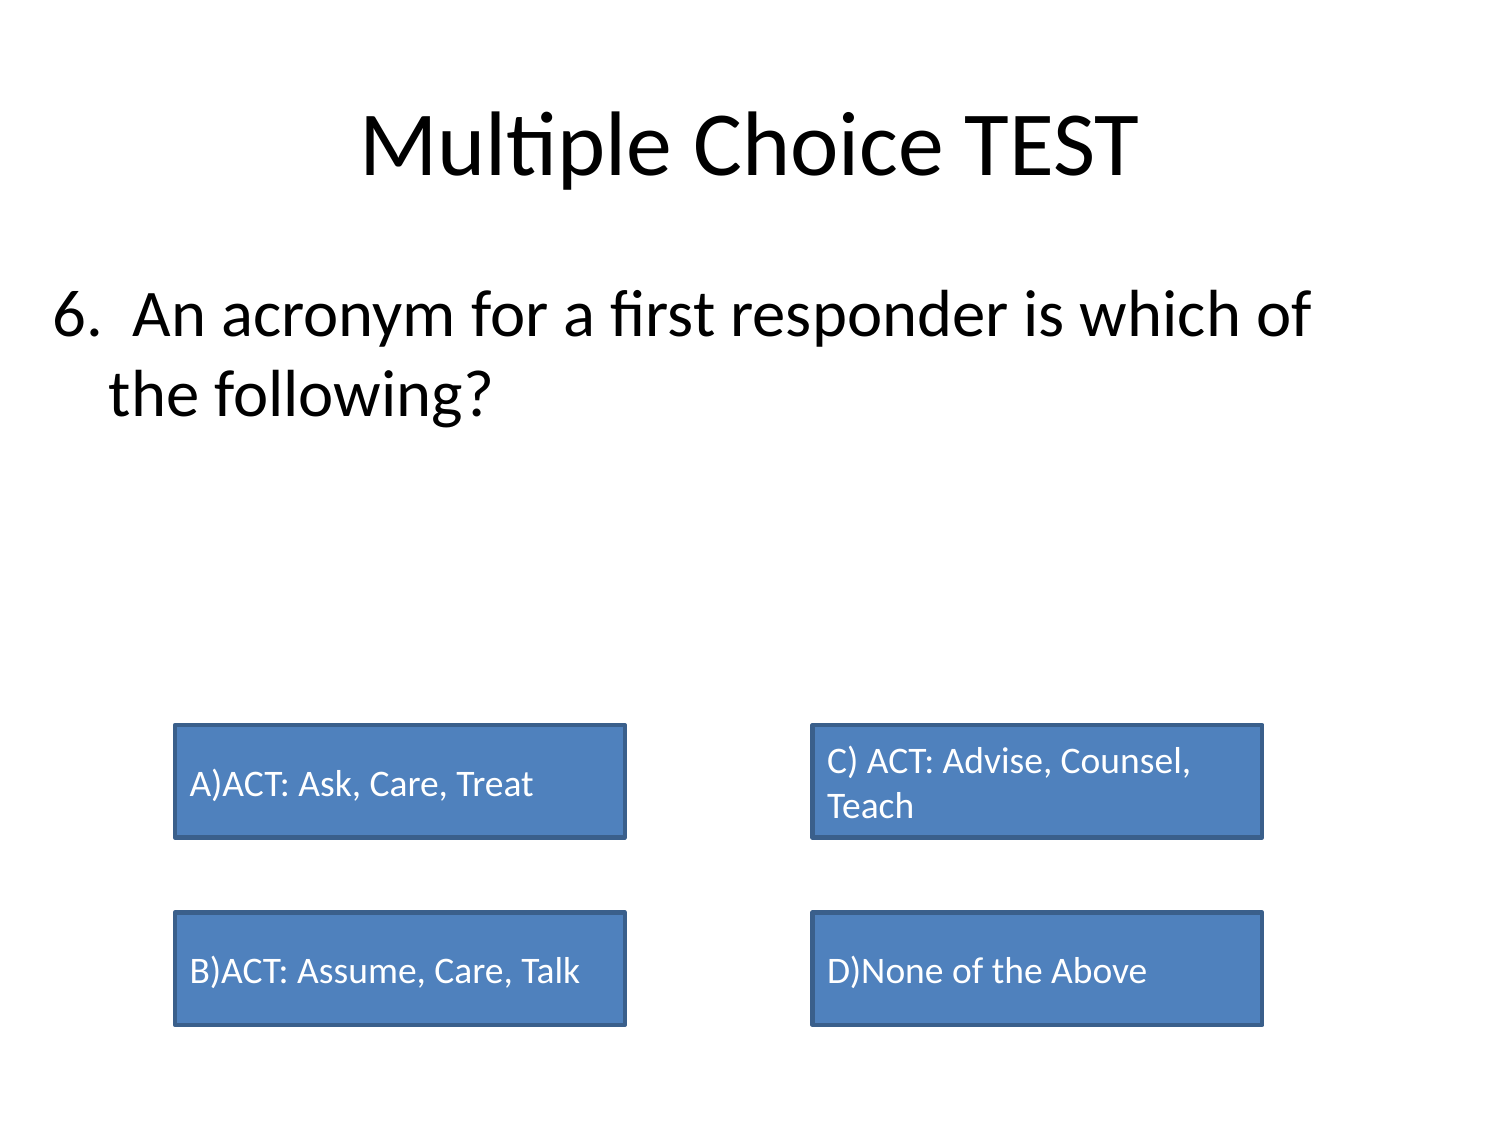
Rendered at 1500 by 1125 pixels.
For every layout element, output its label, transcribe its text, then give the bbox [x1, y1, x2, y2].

list 6. An acronym for a first responder is which of the following? [37, 262, 1425, 1088]
text_box D)None of the Above [810, 910, 1264, 1027]
text_box A)ACT: Ask, Care, Treat [173, 723, 627, 840]
text_box C) ACT: Advise, Counsel, Teach [810, 723, 1264, 840]
title Multiple Choice TEST [75, 45, 1425, 233]
text_box B)ACT: Assume, Care, Talk [173, 910, 627, 1027]
